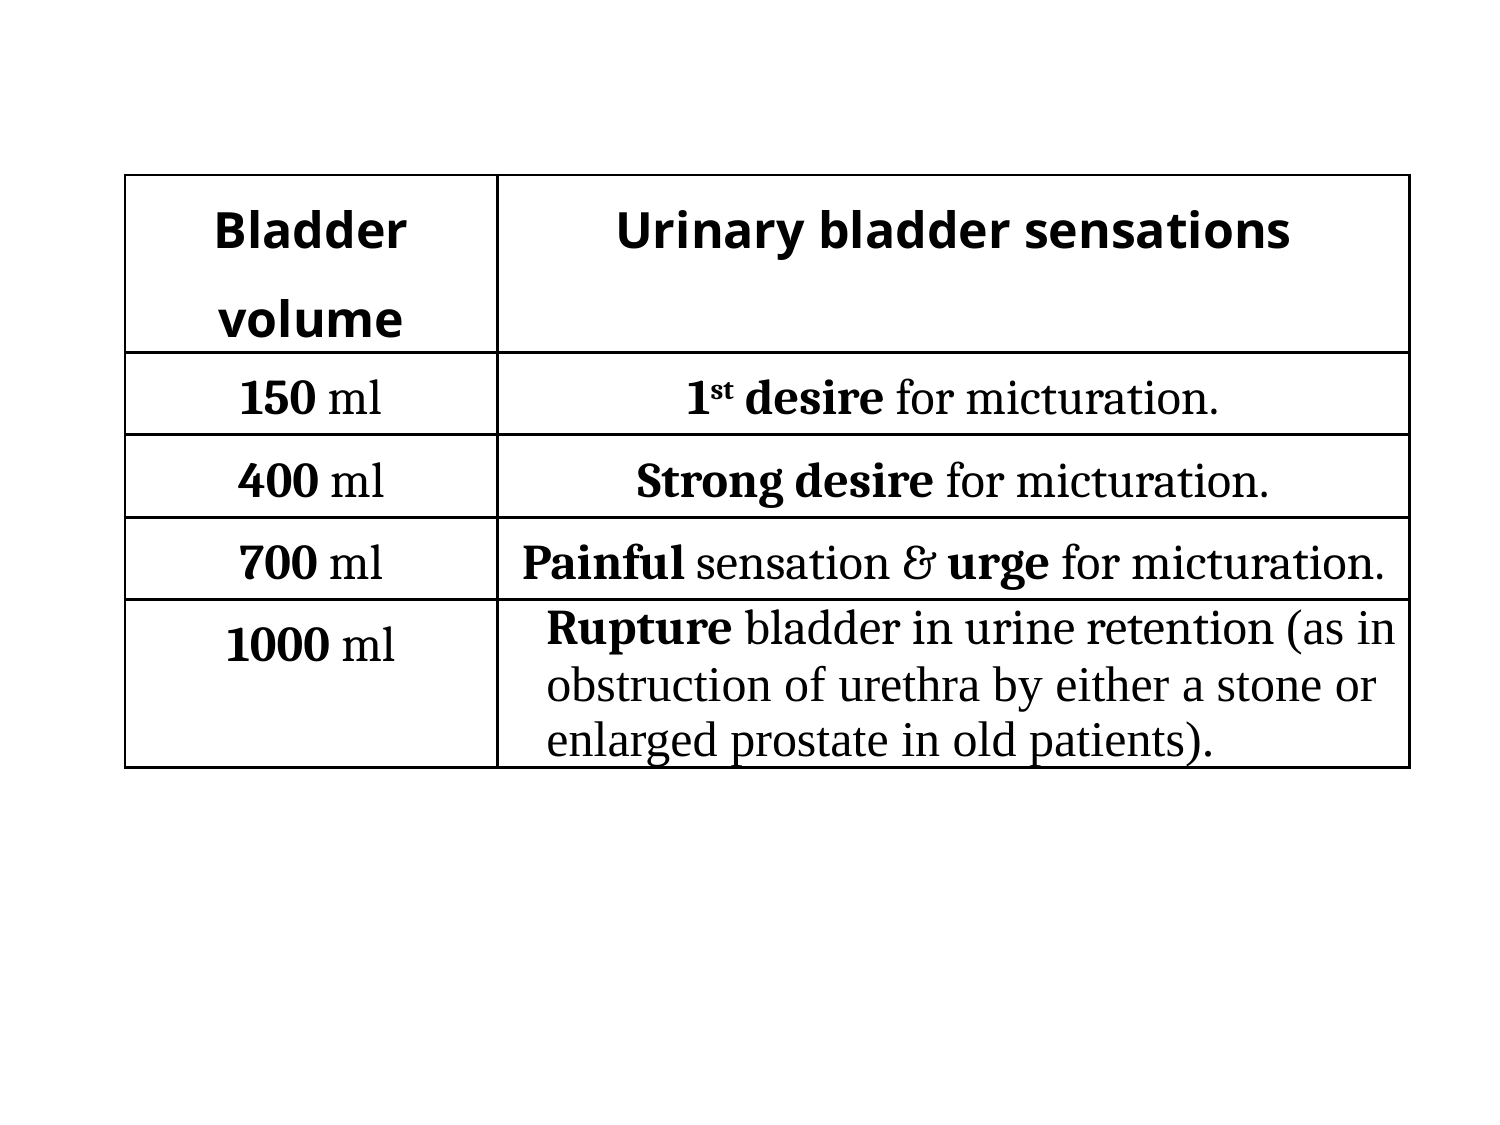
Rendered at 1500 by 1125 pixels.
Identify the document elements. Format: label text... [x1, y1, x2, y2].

table_cell 150 ml [126, 354, 496, 433]
table_cell Rupture bladder in urine retention (as in obstruction of urethra by either a stone or enlarged prostate in old patients). [499, 601, 1408, 766]
table_cell 700 ml [126, 519, 496, 598]
table_cell 400 ml [126, 436, 496, 516]
table_cell Painful sensation & urge for micturation. [499, 519, 1408, 598]
table_header Bladder volume [126, 176, 496, 351]
table_cell 1000 ml [126, 601, 496, 766]
table_cell 1st desire for micturation. [499, 354, 1408, 433]
table_cell Strong desire for micturation. [499, 436, 1408, 516]
table_header Urinary bladder sensations [499, 176, 1408, 351]
